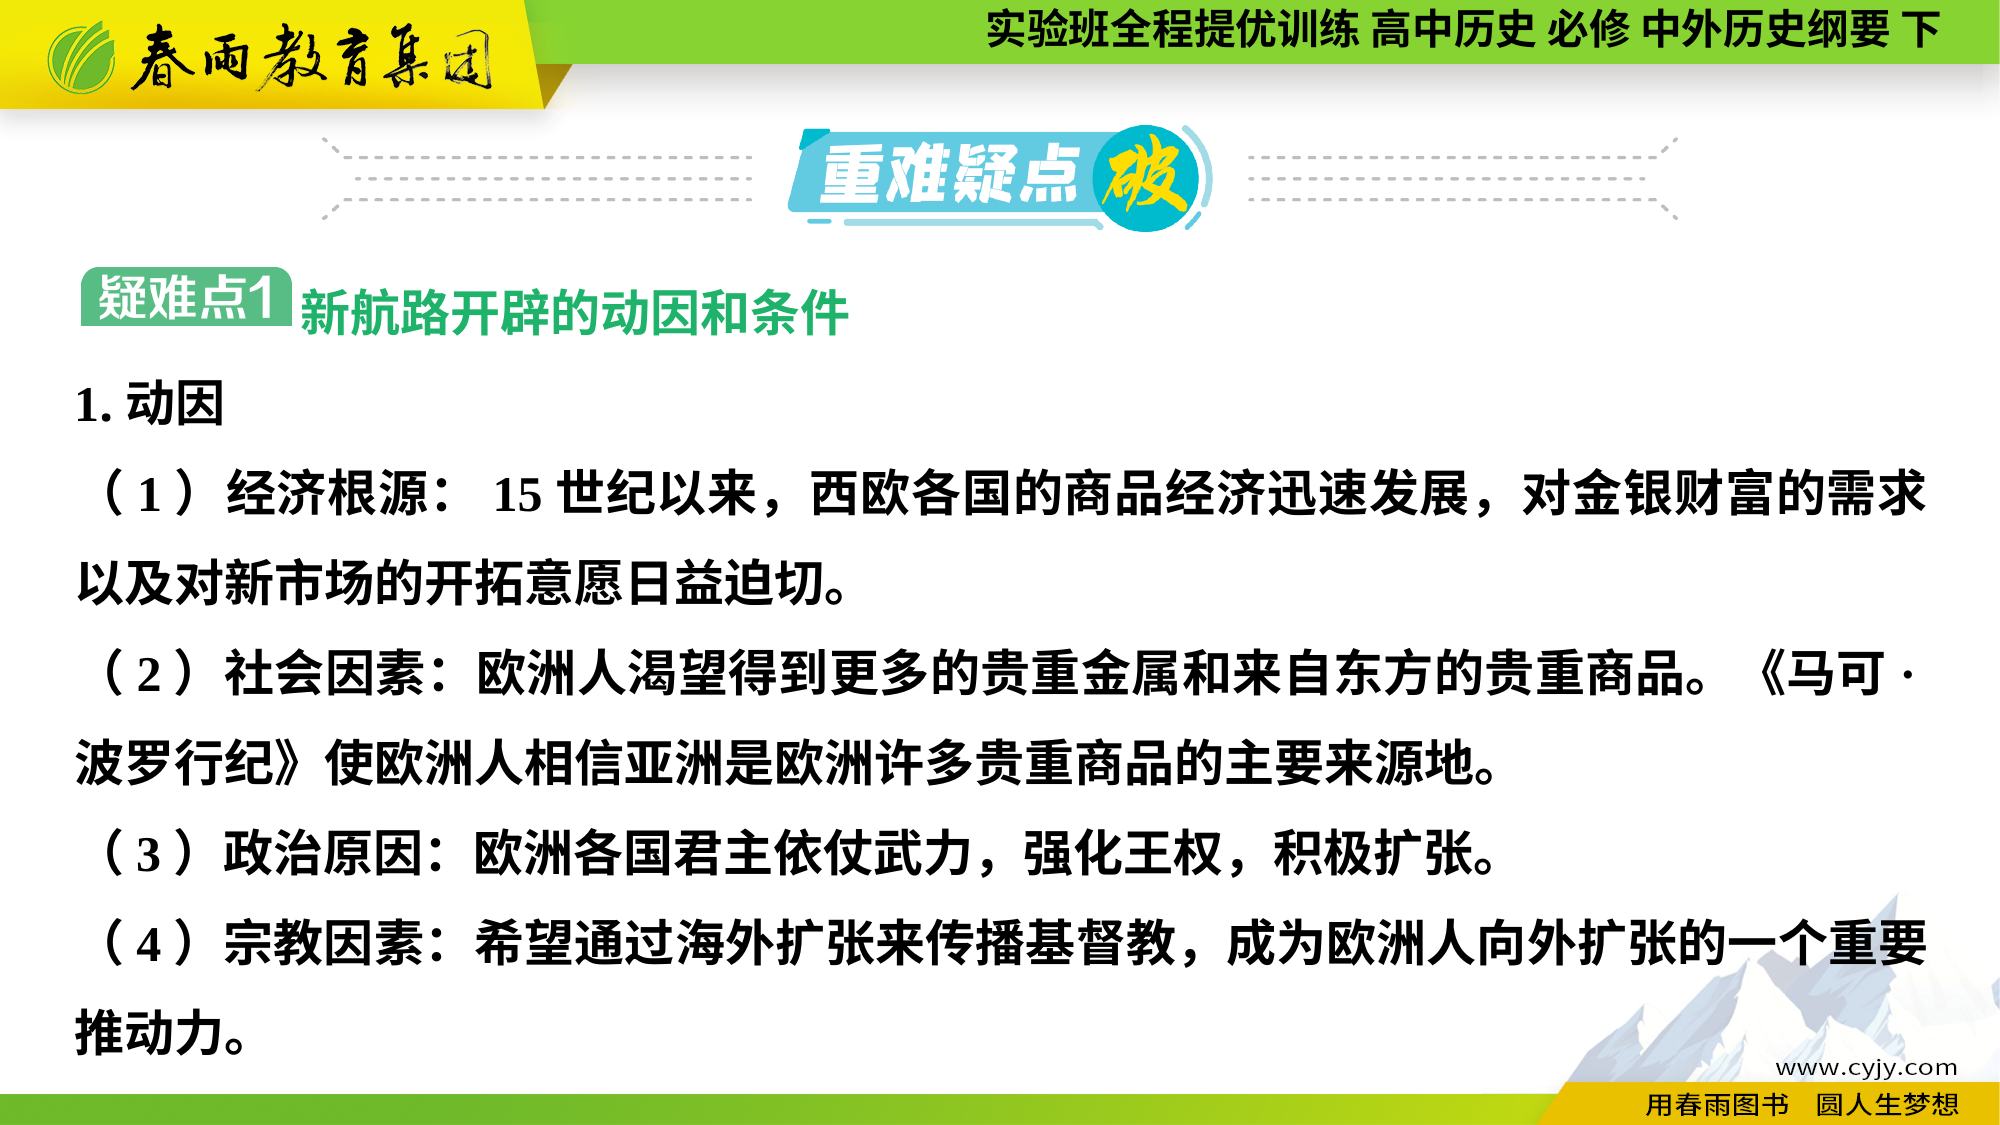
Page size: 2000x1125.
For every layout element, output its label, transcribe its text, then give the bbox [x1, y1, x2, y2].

picture [0, 0, 2000, 1125]
list 新航路开辟的动因和条件 1.动因 （1）经济根源：15世纪以来，西欧各国的商品经济迅速发展，对金银财富的需求以及对新市场的开拓意愿日益迫切。 （2）社会因素：欧洲人渴望得到更多的贵重金属和来自东方的贵重商品。《马可·波罗行纪》使欧洲人相信亚洲是欧洲许多贵重商品的主要来源地。 （3）政治原因：欧洲各国君主依仗武力，强化王权，积极扩张。 （4）宗教因素：希望通过海外扩张来传播基督教，成为欧洲人向外扩张的一个重要推动力。 [59, 243, 1944, 1077]
